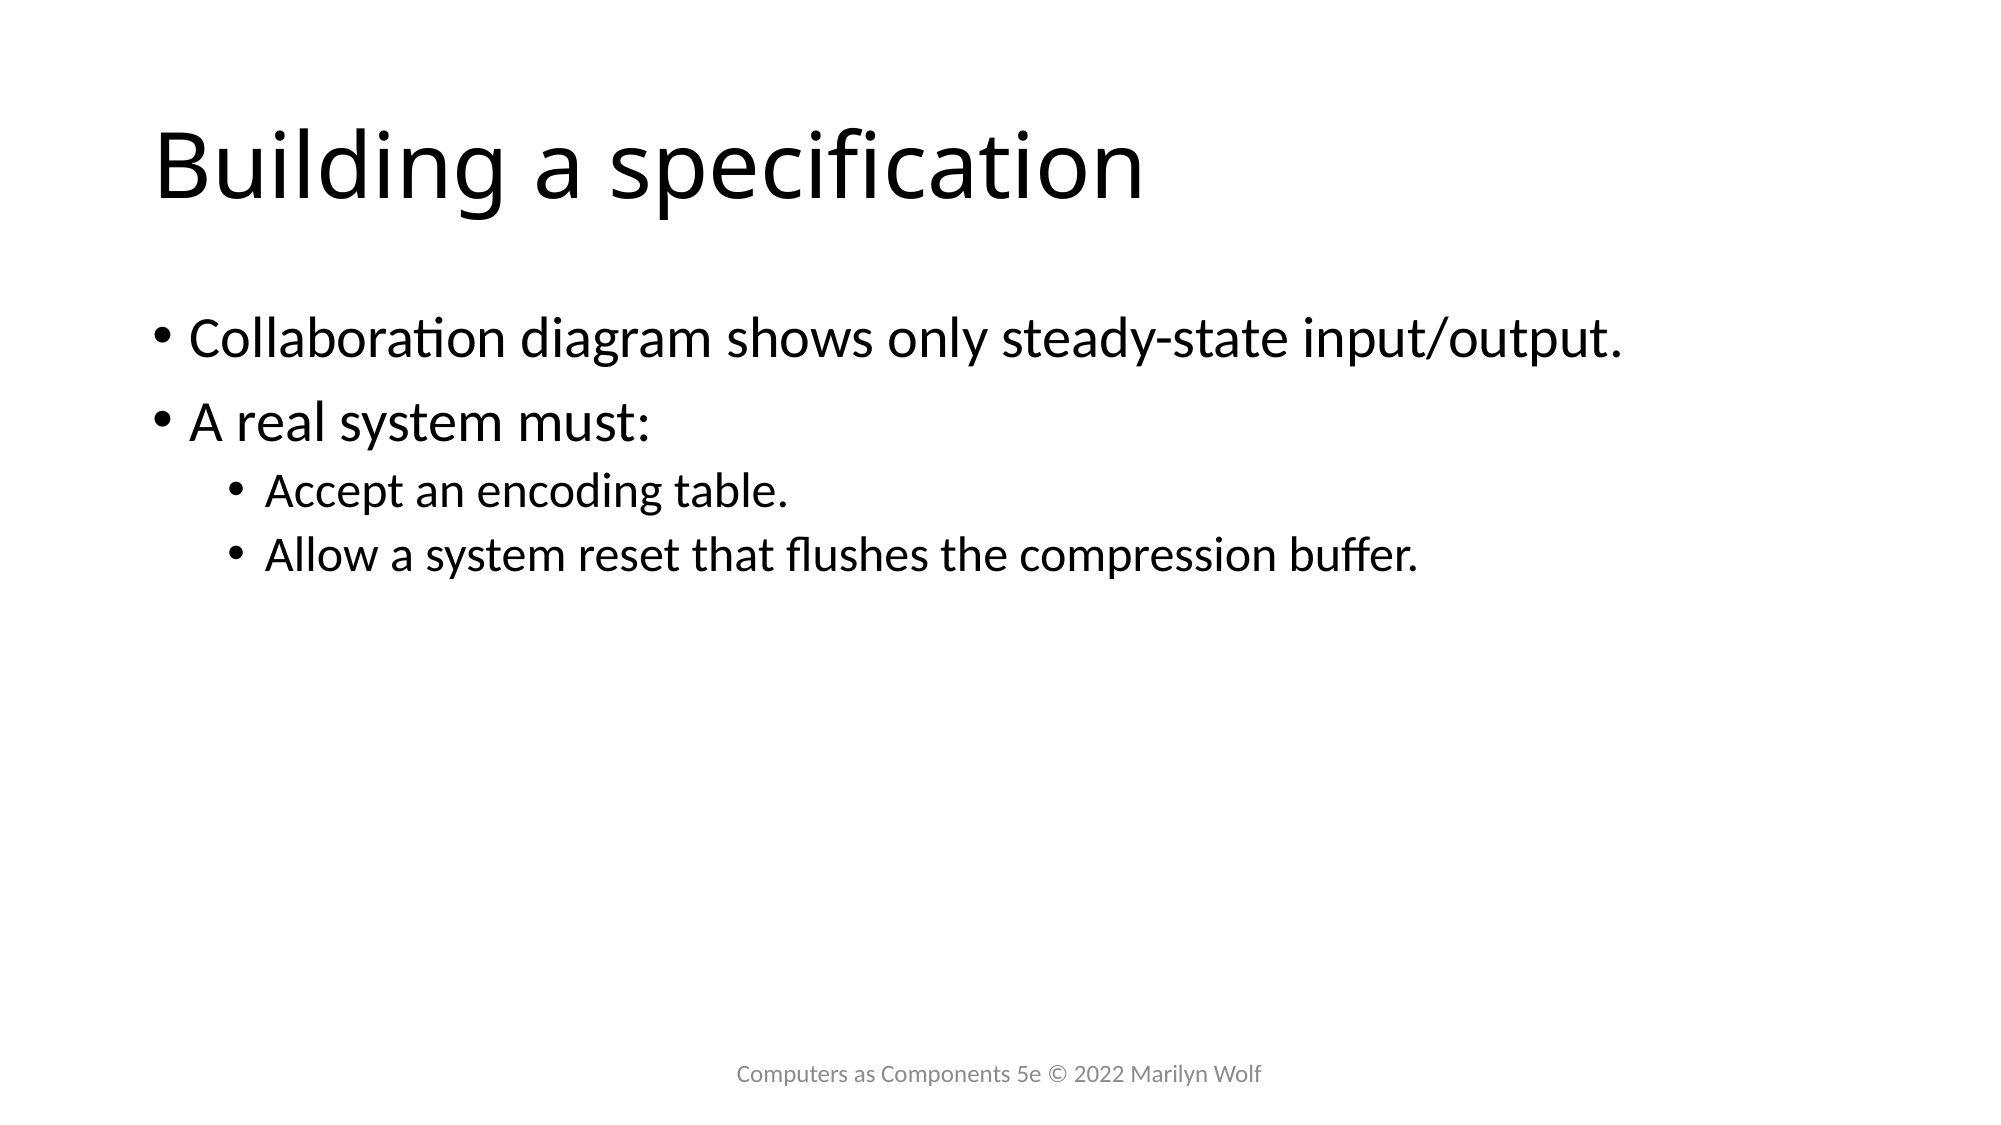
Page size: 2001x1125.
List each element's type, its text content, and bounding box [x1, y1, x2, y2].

list Collaboration diagram shows only steady-state input/output. A real system must: Accept an encoding table. Allow a system reset that flushes the compression buffer. [137, 299, 1863, 1014]
footer Computers as Components 5e © 2022 Marilyn Wolf [662, 1042, 1338, 1103]
title Building a specification [137, 59, 1863, 278]
